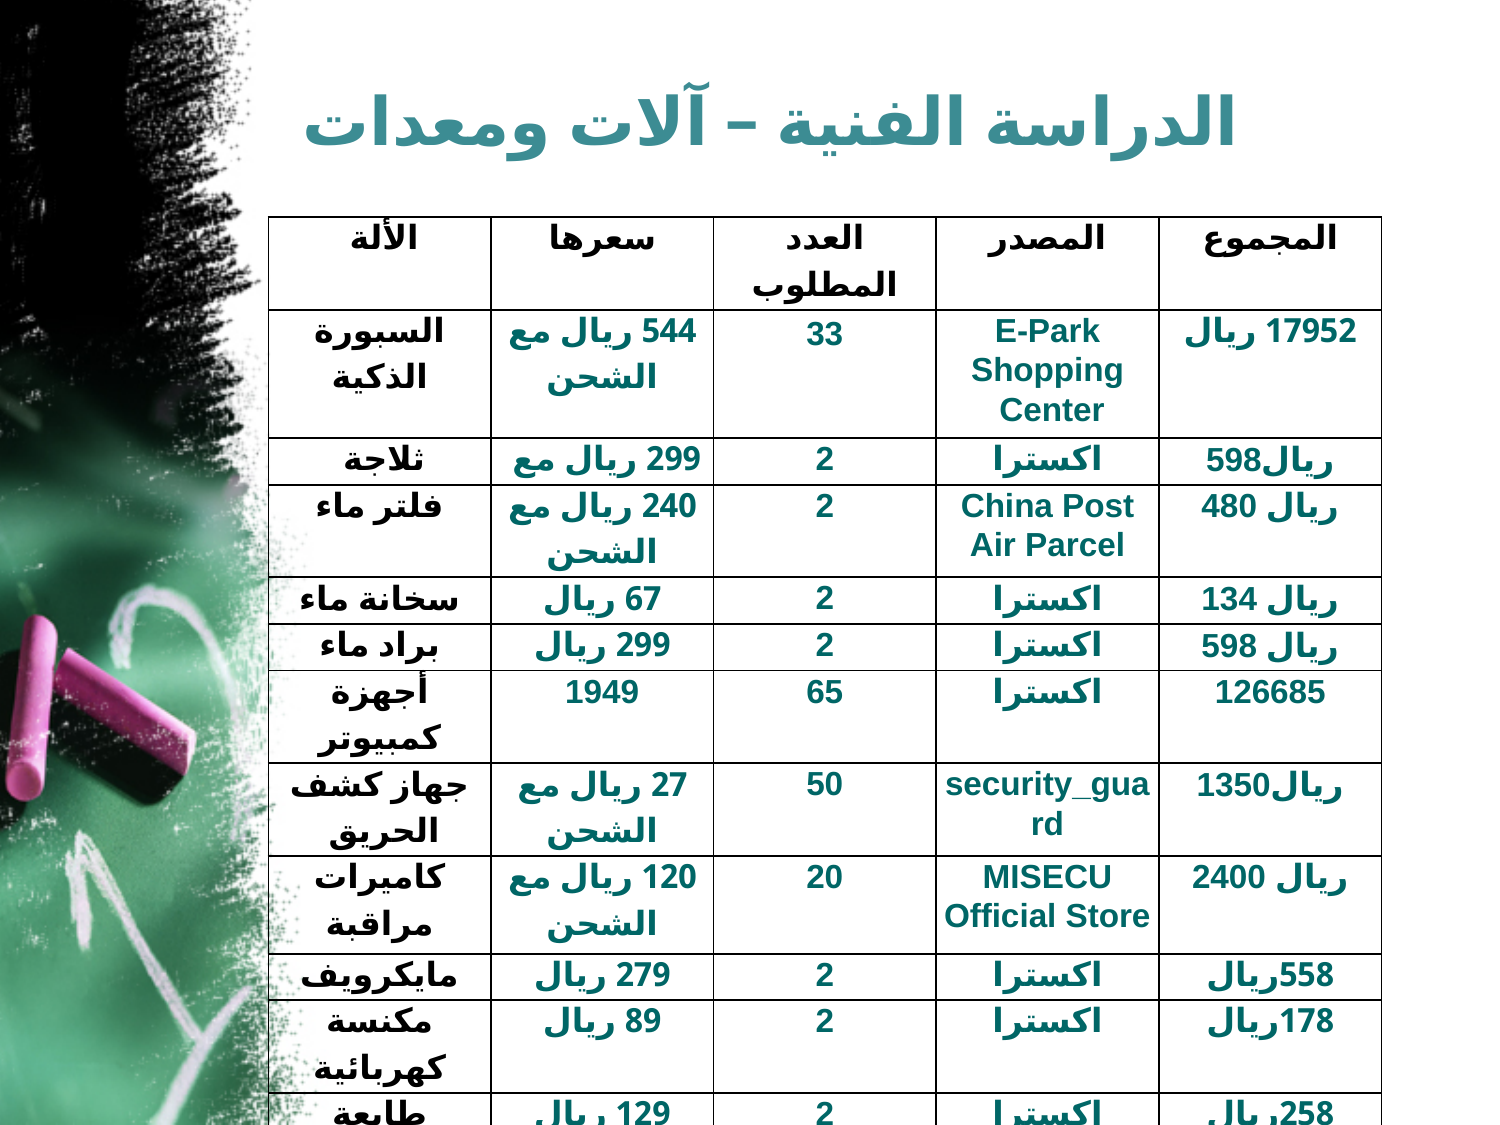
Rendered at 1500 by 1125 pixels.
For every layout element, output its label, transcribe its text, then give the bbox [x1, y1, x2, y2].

table_cell اكسترا [937, 671, 1158, 762]
table_cell 258ريال [1160, 1094, 1381, 1125]
table_cell 126685 [1160, 671, 1381, 762]
table_cell 2 [714, 1001, 935, 1092]
table_cell 598 ريال [1160, 625, 1381, 670]
table_cell أجهزة كمبيوتر [269, 671, 490, 762]
table_header العدد المطلوب [714, 218, 935, 309]
table_cell security_guard [937, 764, 1158, 855]
table_cell 2400 ريال [1160, 857, 1381, 953]
table_header المصدر [937, 218, 1158, 309]
table_cell 299 ريال مع [492, 439, 713, 484]
table_cell 67 ريال [492, 578, 713, 623]
table_cell 2 [714, 955, 935, 999]
table_cell 17952 ريال [1160, 311, 1381, 437]
table_cell MISECU Official Store [937, 857, 1158, 953]
table_cell براد ماء [269, 625, 490, 670]
table_cell اكسترا [937, 1094, 1158, 1125]
table_cell مايكرويف [269, 955, 490, 999]
table_cell كاميرات مراقبة [269, 857, 490, 953]
table_header المجموع [1160, 218, 1381, 309]
table_cell 598ريال [1160, 439, 1381, 484]
table_cell السبورة الذكية [269, 311, 490, 437]
table_cell 134 ريال [1160, 578, 1381, 623]
table_cell 544 ريال مع الشحن [492, 311, 713, 437]
table_cell 27 ريال مع الشحن [492, 764, 713, 855]
table_cell 2 [714, 578, 935, 623]
table_cell مكنسة كهربائية [269, 1001, 490, 1092]
table_cell E-Park Shopping Center [937, 311, 1158, 437]
table_cell 299 ريال [492, 625, 713, 670]
table_cell اكسترا [937, 955, 1158, 999]
table_cell طابعة [269, 1094, 490, 1125]
table_cell جهاز كشف الحريق [269, 764, 490, 855]
table_cell 1350ريال [1160, 764, 1381, 855]
title الدراسة الفنية – آلات ومعدات [287, 50, 1438, 188]
table_header الألة [269, 218, 490, 309]
table_cell اكسترا [937, 625, 1158, 670]
table_header سعرها [492, 218, 713, 309]
table_cell اكسترا [937, 1001, 1158, 1092]
table_cell 20 [714, 857, 935, 953]
table_cell 65 [714, 671, 935, 762]
table_cell 480 ريال [1160, 486, 1381, 576]
table_cell 2 [714, 625, 935, 670]
picture [0, 0, 1500, 1125]
table_cell 2 [714, 486, 935, 576]
table_cell 33 [714, 311, 935, 437]
table_cell 89 ريال [492, 1001, 713, 1092]
table_cell 2 [714, 1094, 935, 1125]
table_cell 1949 [492, 671, 713, 762]
table_cell 120 ريال مع الشحن [492, 857, 713, 953]
table_cell ثلاجة [269, 439, 490, 484]
table_cell 279 ريال [492, 955, 713, 999]
table_cell فلتر ماء [269, 486, 490, 576]
table_cell اكسترا [937, 578, 1158, 623]
table_cell 240 ريال مع الشحن [492, 486, 713, 576]
table_cell سخانة ماء [269, 578, 490, 623]
table_cell 558ريال [1160, 955, 1381, 999]
table_cell 50 [714, 764, 935, 855]
table_cell اكسترا [937, 439, 1158, 484]
table_cell 178ريال [1160, 1001, 1381, 1092]
table_cell China Post Air Parcel [937, 486, 1158, 576]
table_cell 2 [714, 439, 935, 484]
table_cell 129 ريال [492, 1094, 713, 1125]
